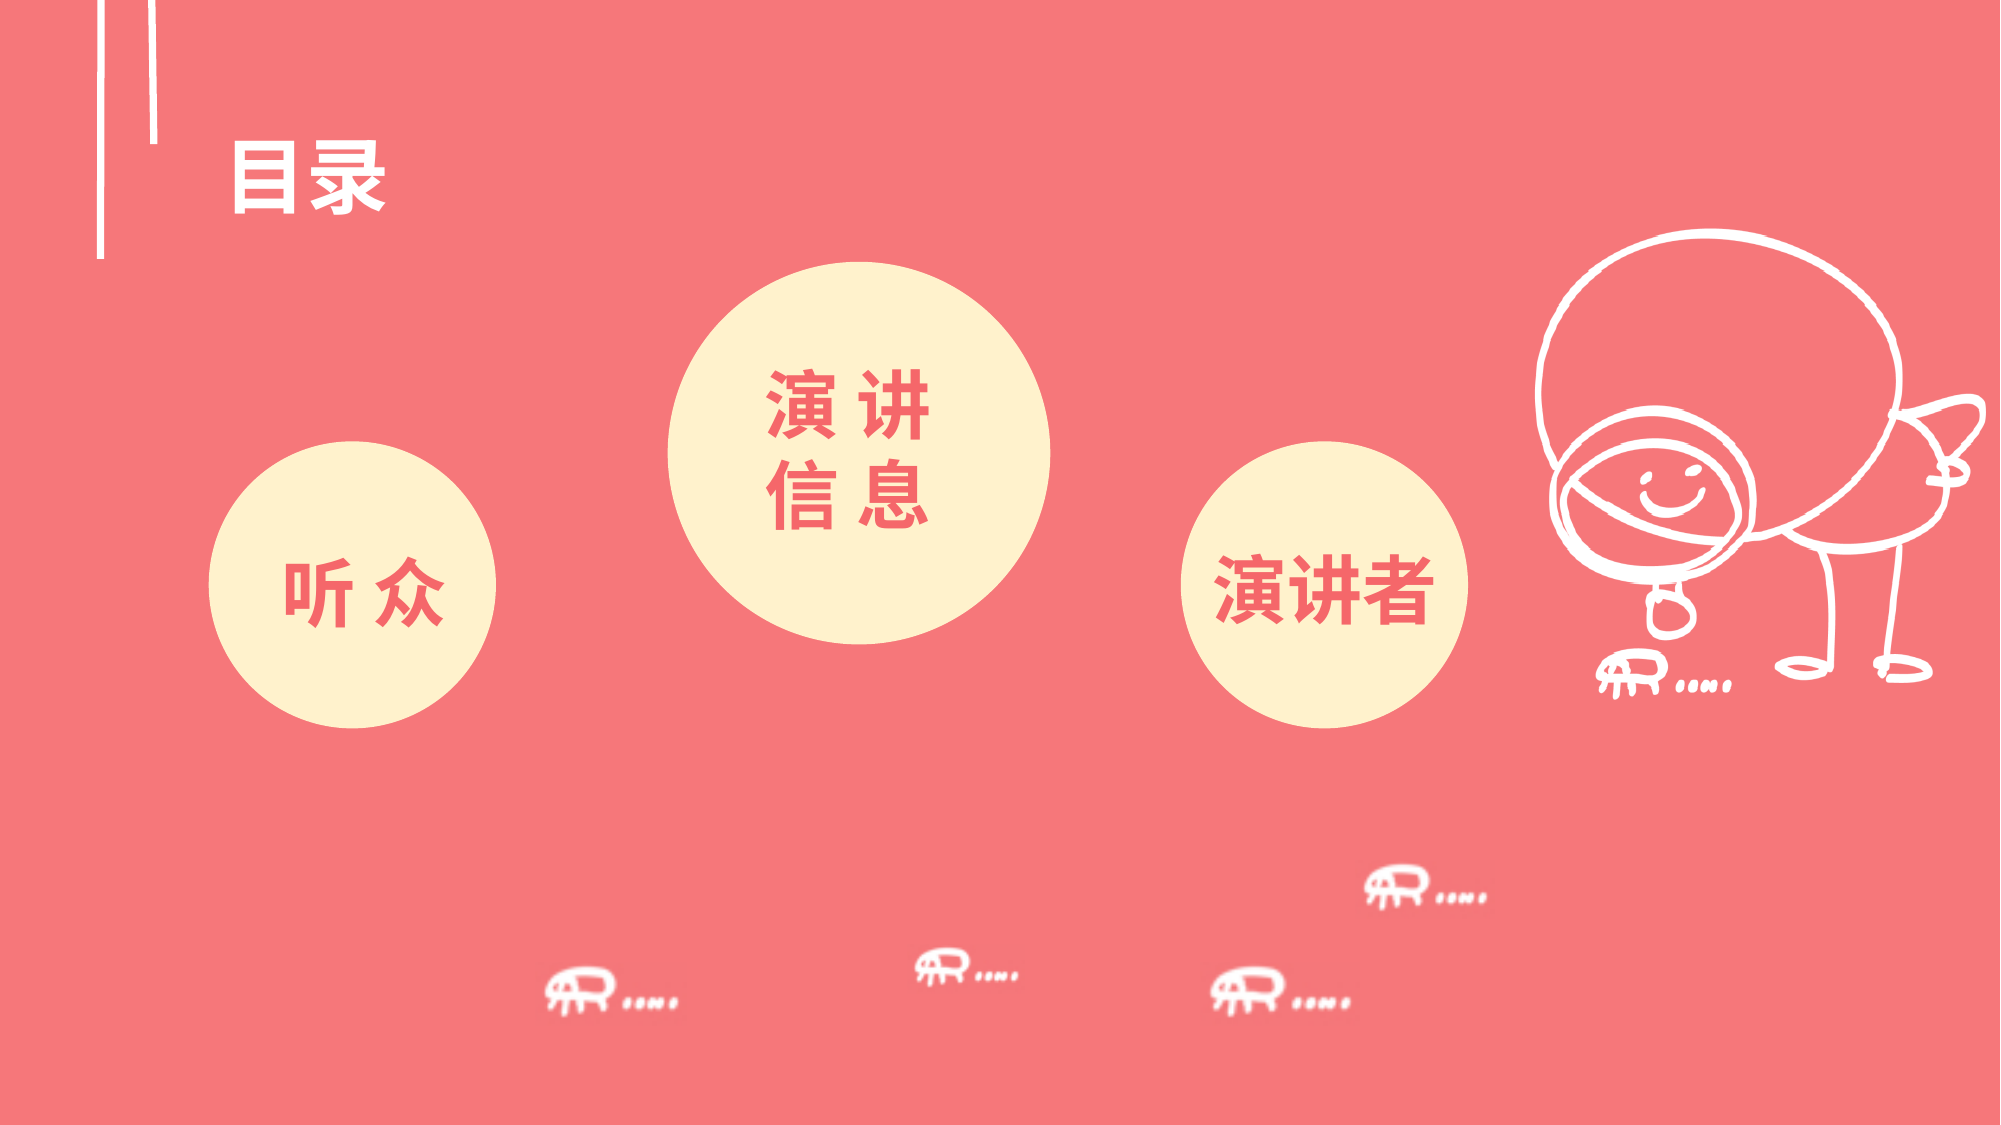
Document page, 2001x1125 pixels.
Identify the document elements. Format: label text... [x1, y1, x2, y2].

text_box 演 讲 信 息 [749, 351, 969, 547]
picture [1468, 167, 1986, 723]
text_box 演讲者 [1197, 356, 1468, 642]
picture [907, 944, 1025, 994]
text_box 听 众 [231, 538, 463, 644]
text_box [666, 260, 1052, 646]
picture [535, 962, 687, 1026]
picture [1355, 859, 1495, 919]
text_box [207, 440, 497, 730]
text_box [1179, 516, 1458, 730]
text_box 目录 [208, 116, 775, 232]
picture [1200, 962, 1360, 1026]
